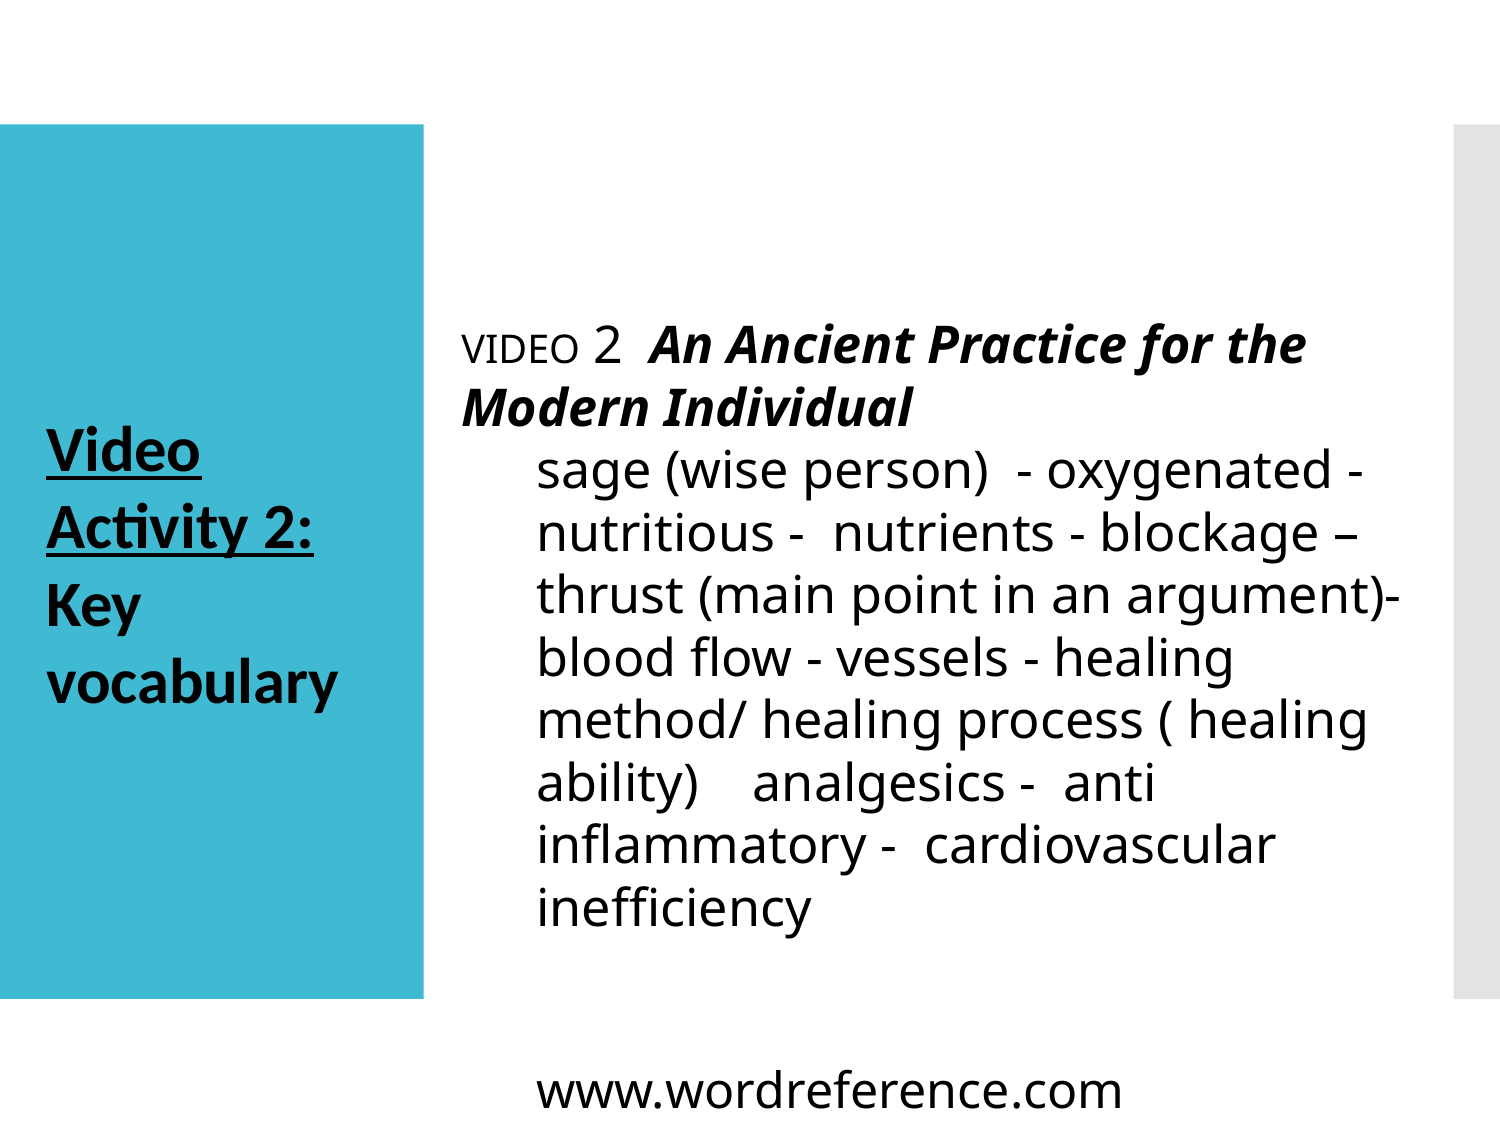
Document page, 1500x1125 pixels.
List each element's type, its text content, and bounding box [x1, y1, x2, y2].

text_box VIDEO 2 An Ancient Practice for the Modern Individual sage (wise person) - oxygenated - nutritious - nutrients - blockage – thrust (main point in an argument)- blood flow - vessels - healing method/ healing process ( healing ability) analgesics - anti inflammatory - cardiovascular inefficiency www.wordreference.com [446, 304, 1463, 1125]
title Video Activity 2: Key vocabulary [31, 184, 412, 940]
